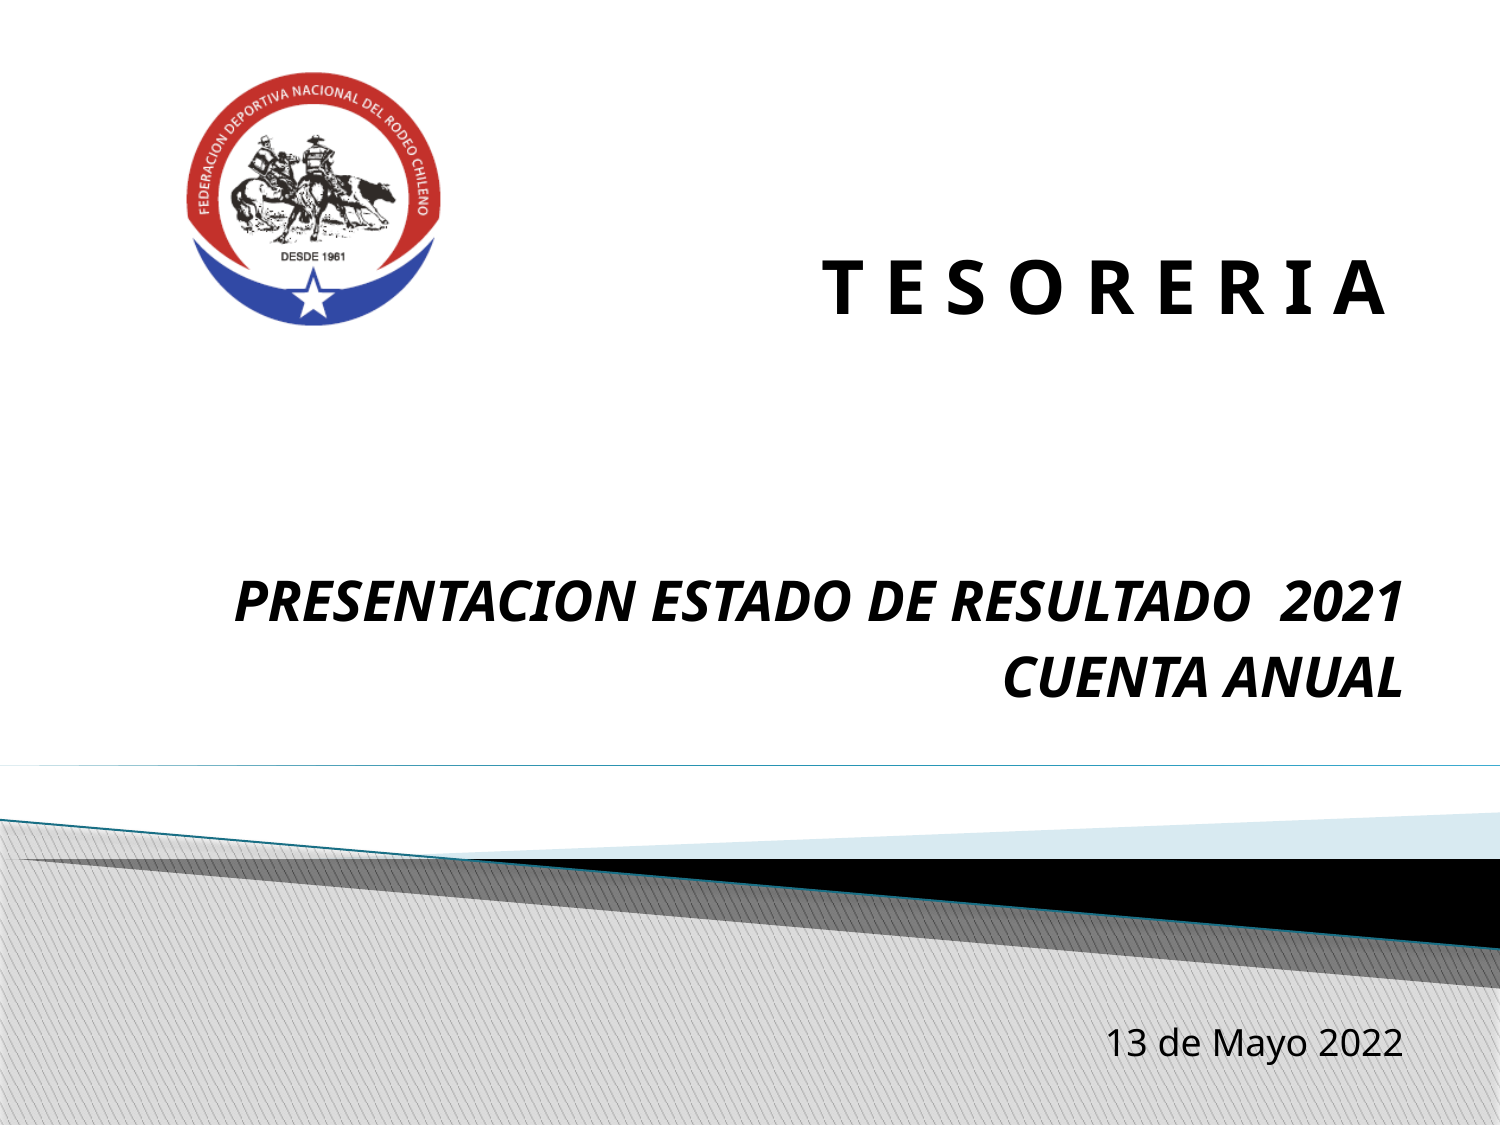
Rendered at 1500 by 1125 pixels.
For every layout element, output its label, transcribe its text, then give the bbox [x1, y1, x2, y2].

picture [1058, 944, 1500, 989]
picture [176, 71, 445, 329]
text_box 13 de Mayo 2022 [1015, 1011, 1495, 1072]
text_box T E S O R E R I A PRESENTACION ESTADO DE RESULTADO 2021 CUENTA ANUAL [70, 231, 1424, 950]
picture [5, 859, 70, 864]
